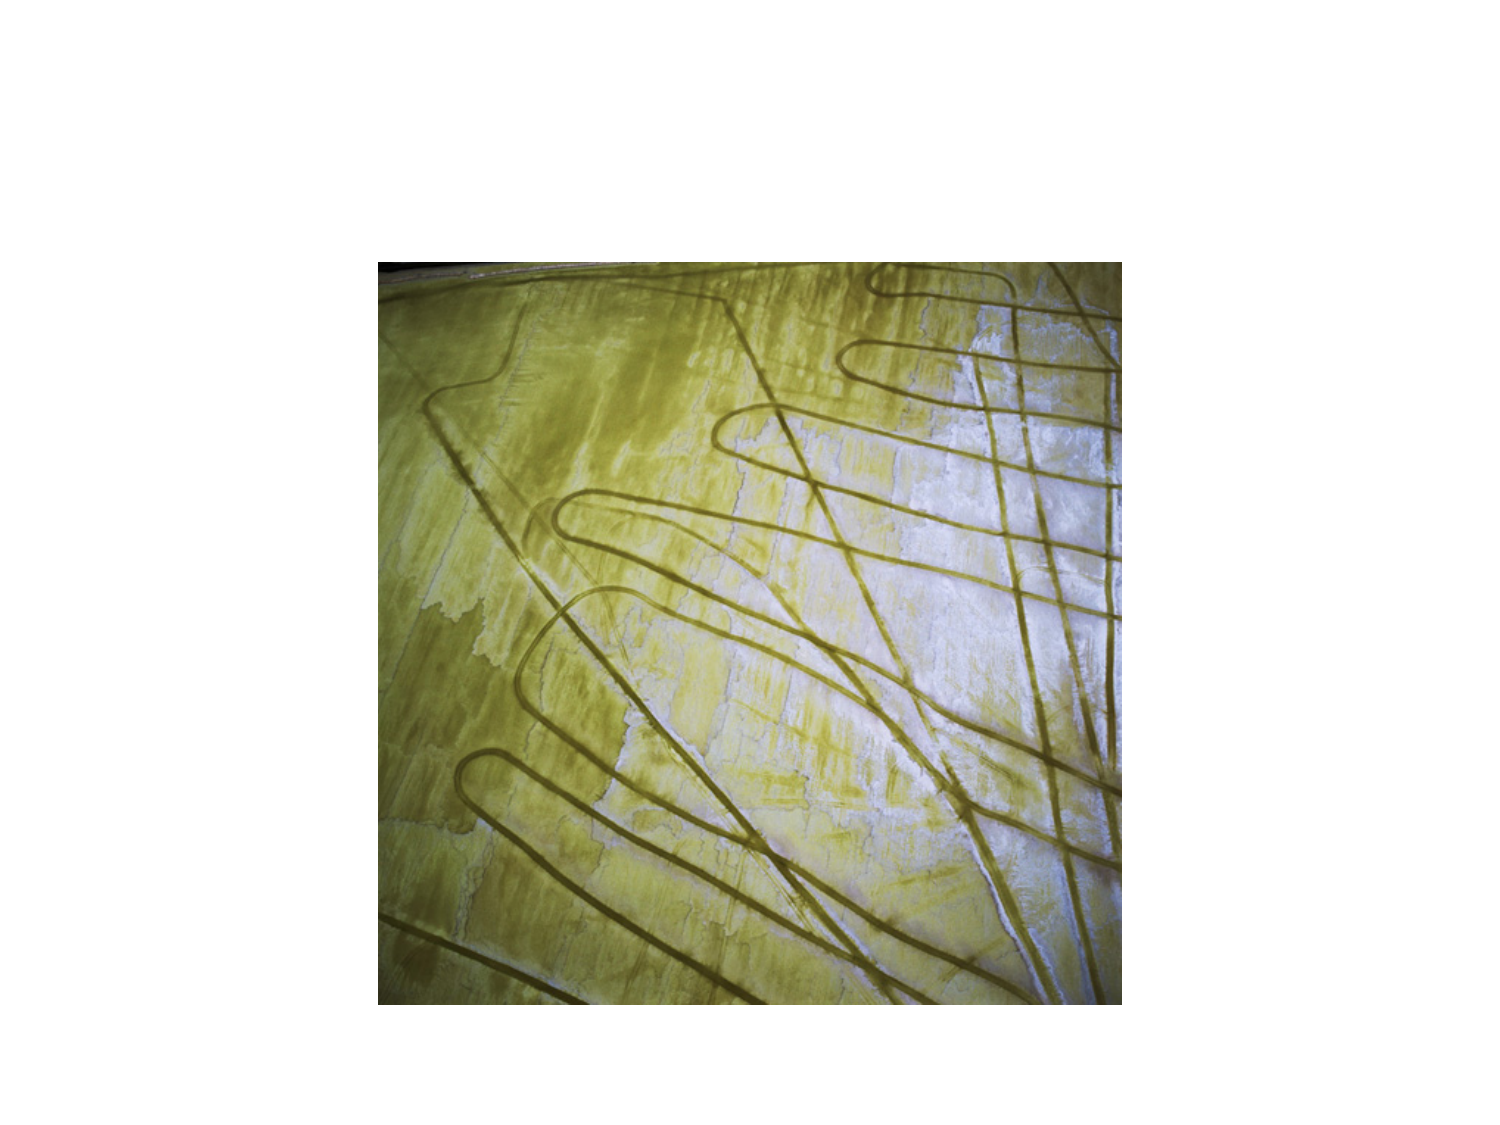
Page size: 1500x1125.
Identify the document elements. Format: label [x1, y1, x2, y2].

list [74, 262, 1426, 1006]
